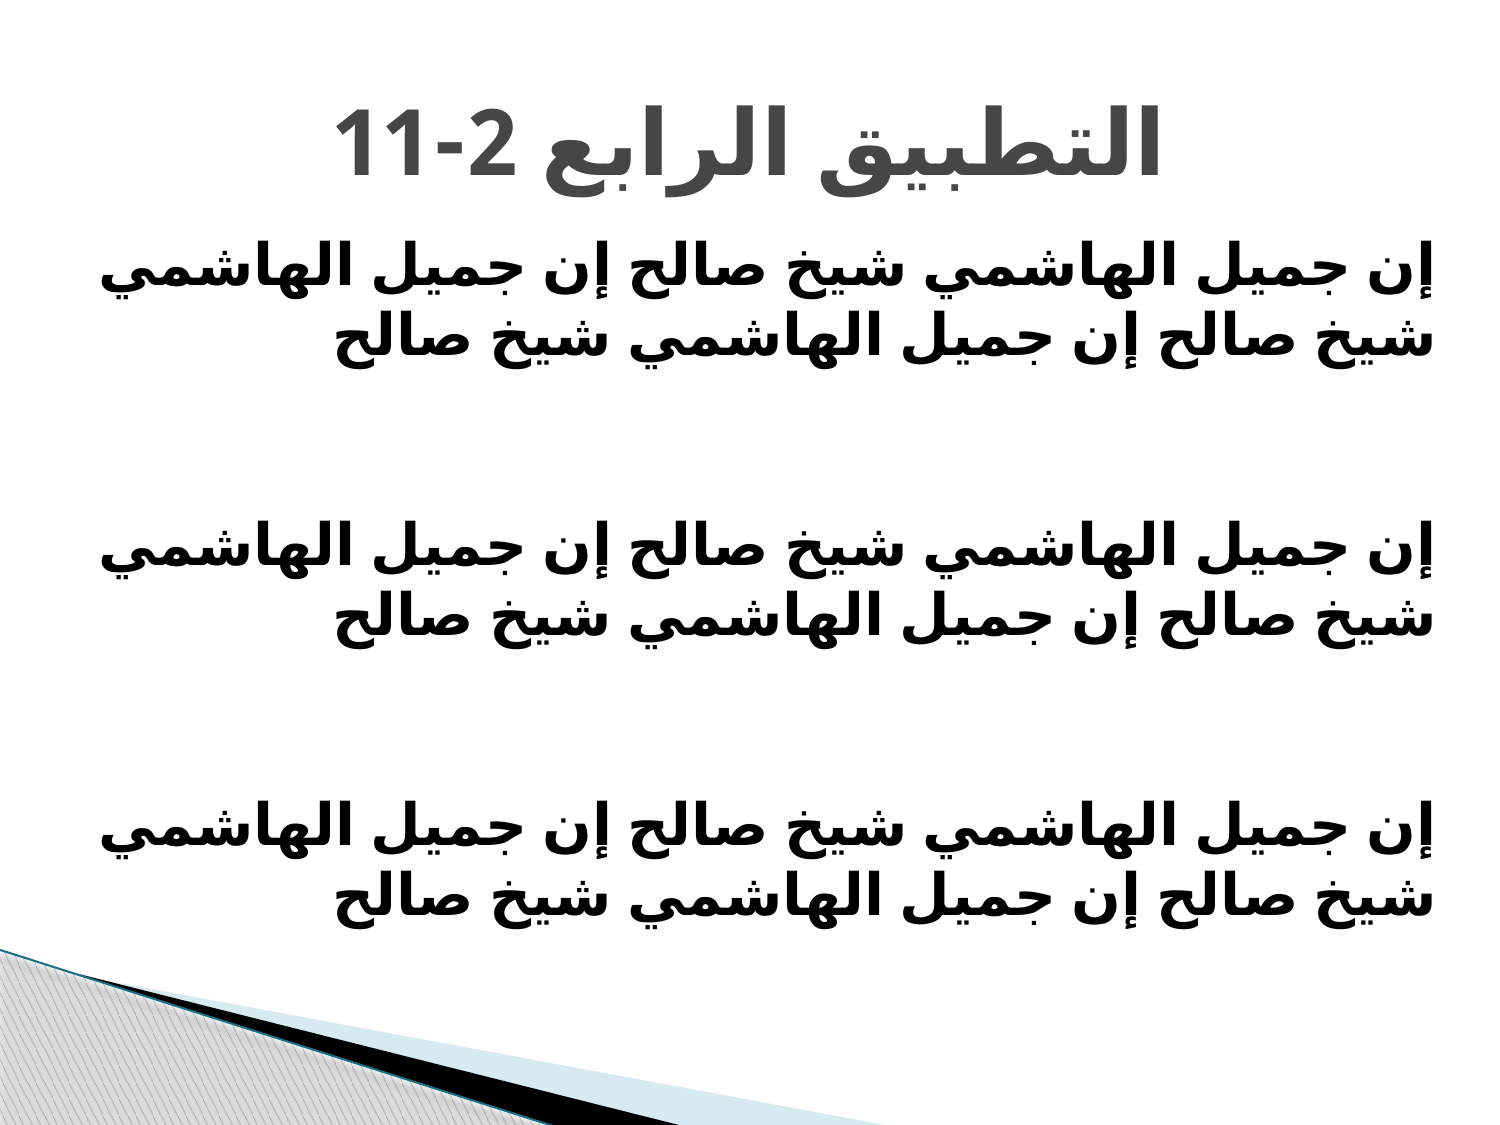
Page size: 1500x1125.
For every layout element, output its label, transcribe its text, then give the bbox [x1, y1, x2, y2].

title التطبيق الرابع 2-11 [75, 45, 1425, 233]
list إن جميل الهاشمي شيخ صالح إن جميل الهاشمي شيخ صالح إن جميل الهاشمي شيخ صالح إن جميل الهاشمي شيخ صالح إن جميل الهاشمي شيخ صالح إن جميل الهاشمي شيخ صالح إن جميل الهاشمي شيخ صالح إن جميل الهاشمي شيخ صالح إن جميل الهاشمي شيخ صالح [17, 219, 1466, 988]
